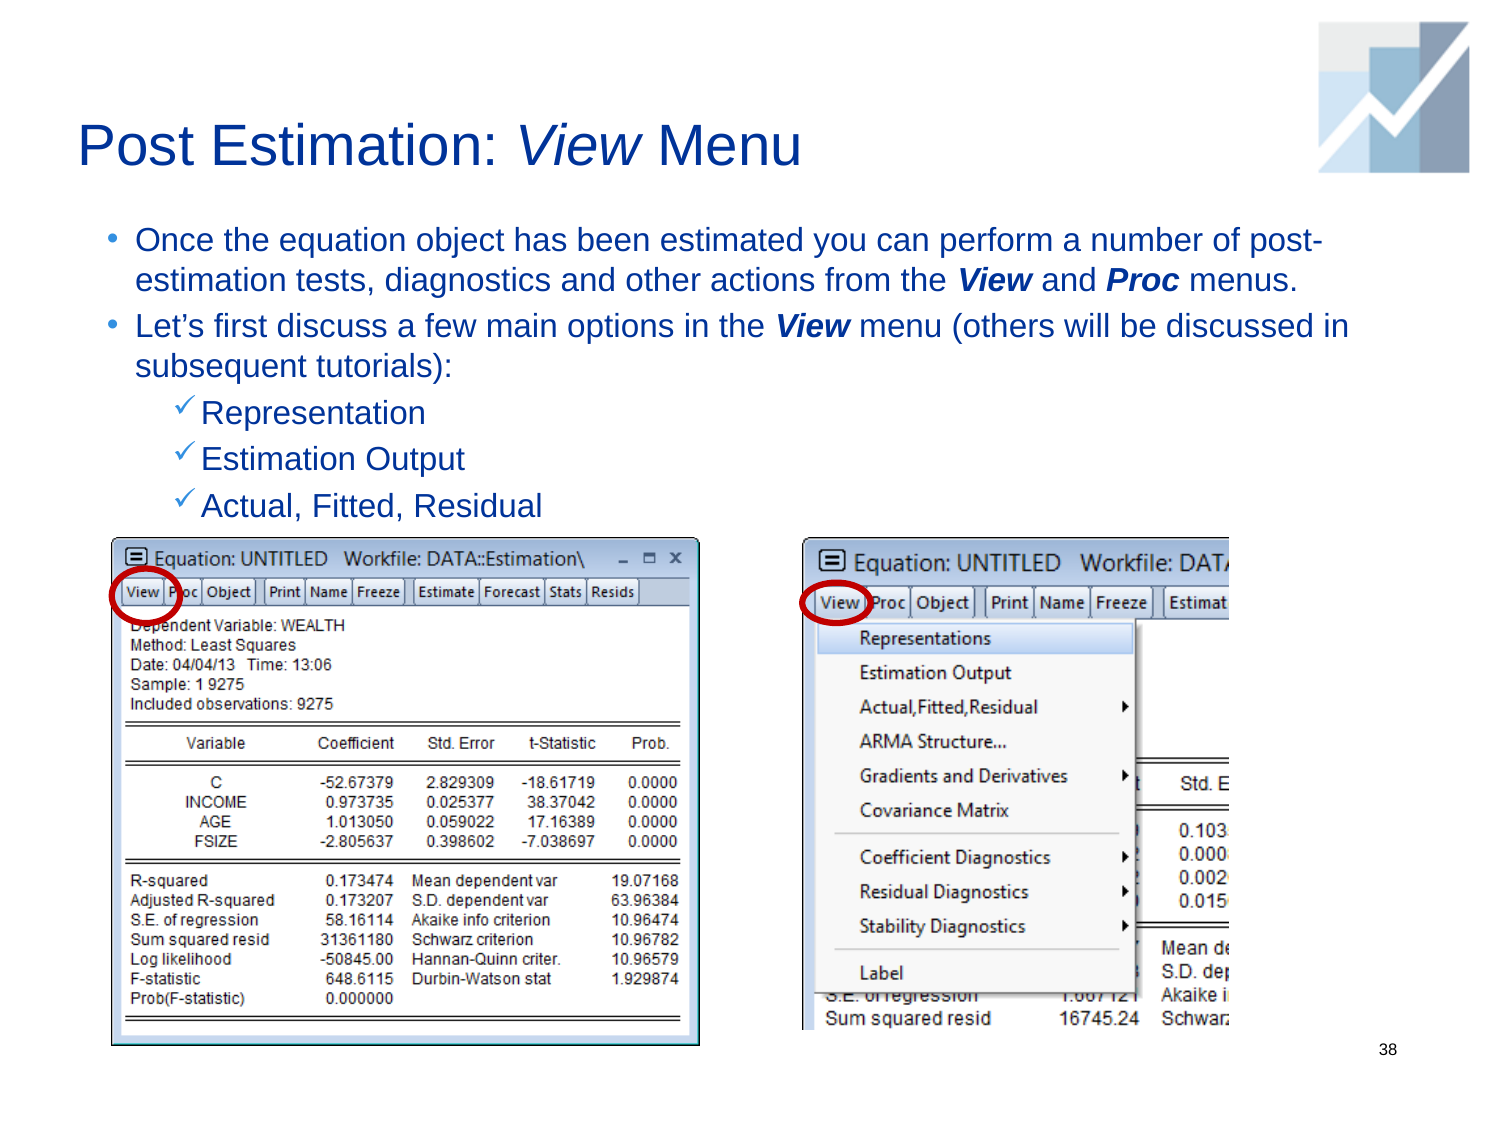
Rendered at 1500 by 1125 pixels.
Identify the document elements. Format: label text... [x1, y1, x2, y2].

picture [111, 536, 700, 1046]
slide_number 38 [1262, 1015, 1413, 1067]
text_box Once the equation object has been estimated you can perform a number of post-estimation tests, diagnostics and other actions from the View and Proc menus. Let’s first discuss a few main options in the View menu (others will be discussed in subsequent tutorials): Representation Estimation Output Actual, Fitted, Residual [92, 210, 1400, 538]
picture [801, 536, 1230, 1030]
title Post Estimation: View Menu [62, 0, 1297, 185]
picture [1300, 11, 1479, 181]
